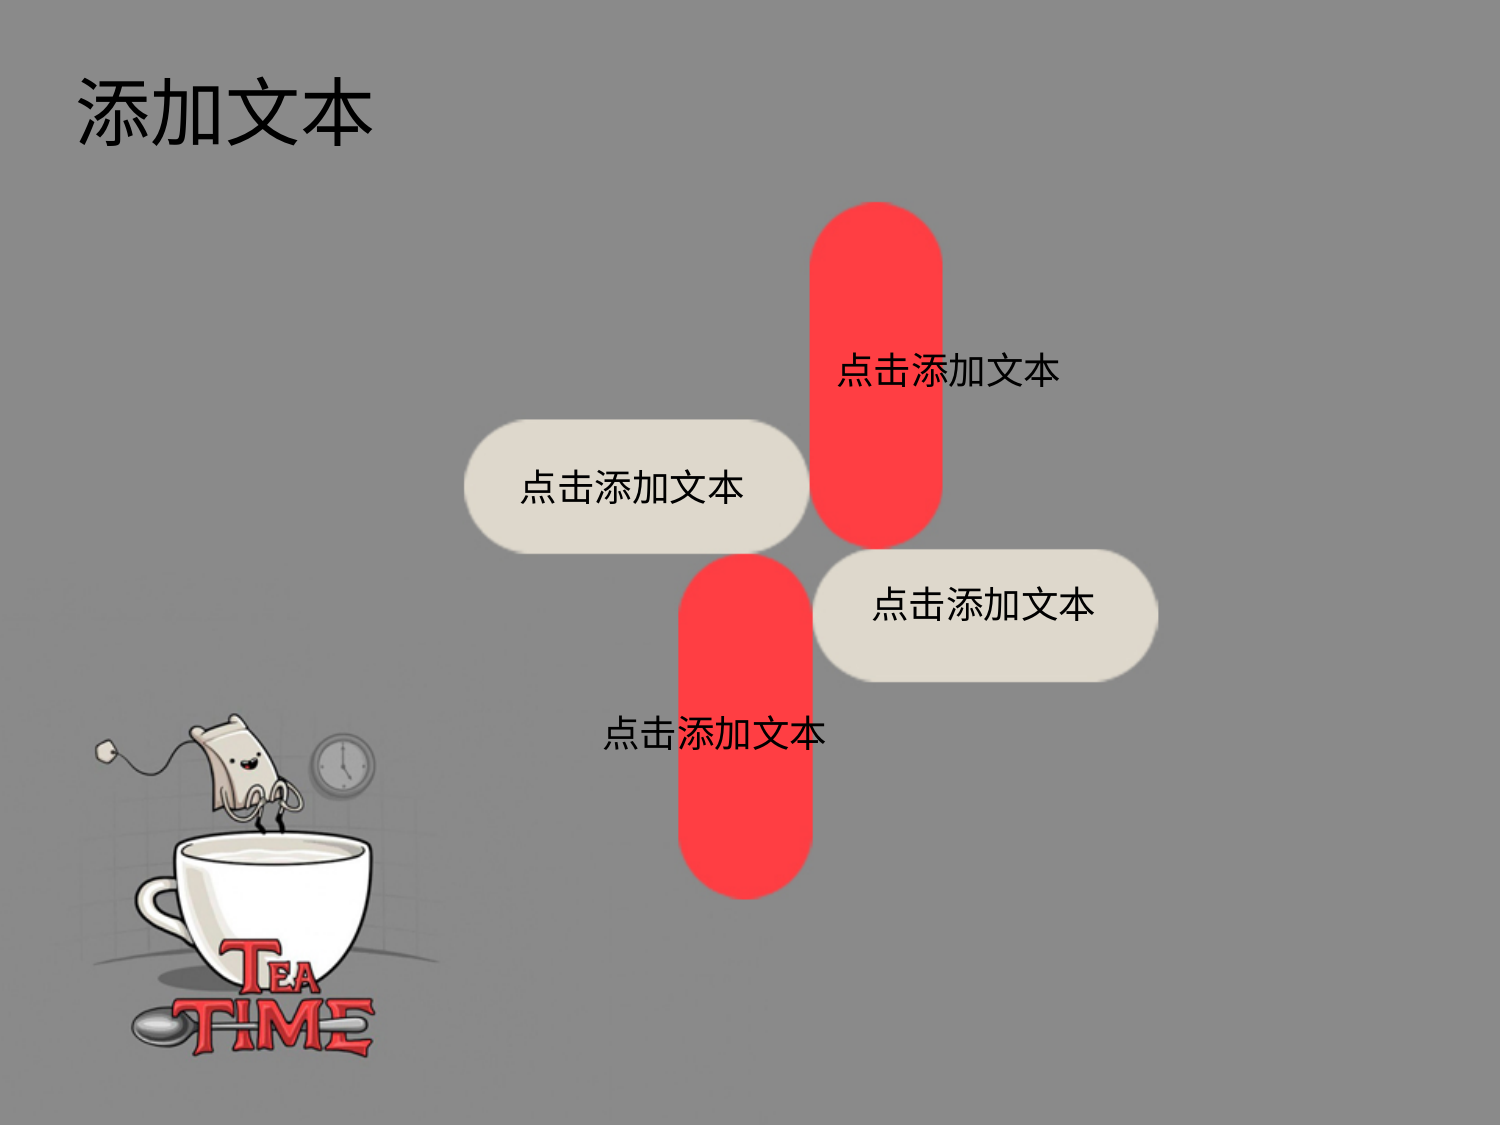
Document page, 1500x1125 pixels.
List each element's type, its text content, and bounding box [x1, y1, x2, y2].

text_box 点击添加文本 [856, 574, 1112, 634]
text_box 点击添加文本 [587, 703, 842, 763]
text_box 点击添加文本 [505, 456, 760, 517]
text_box 点击添加文本 [821, 339, 1077, 400]
text_box 添加文本 [60, 58, 391, 164]
picture [0, 0, 1500, 1125]
